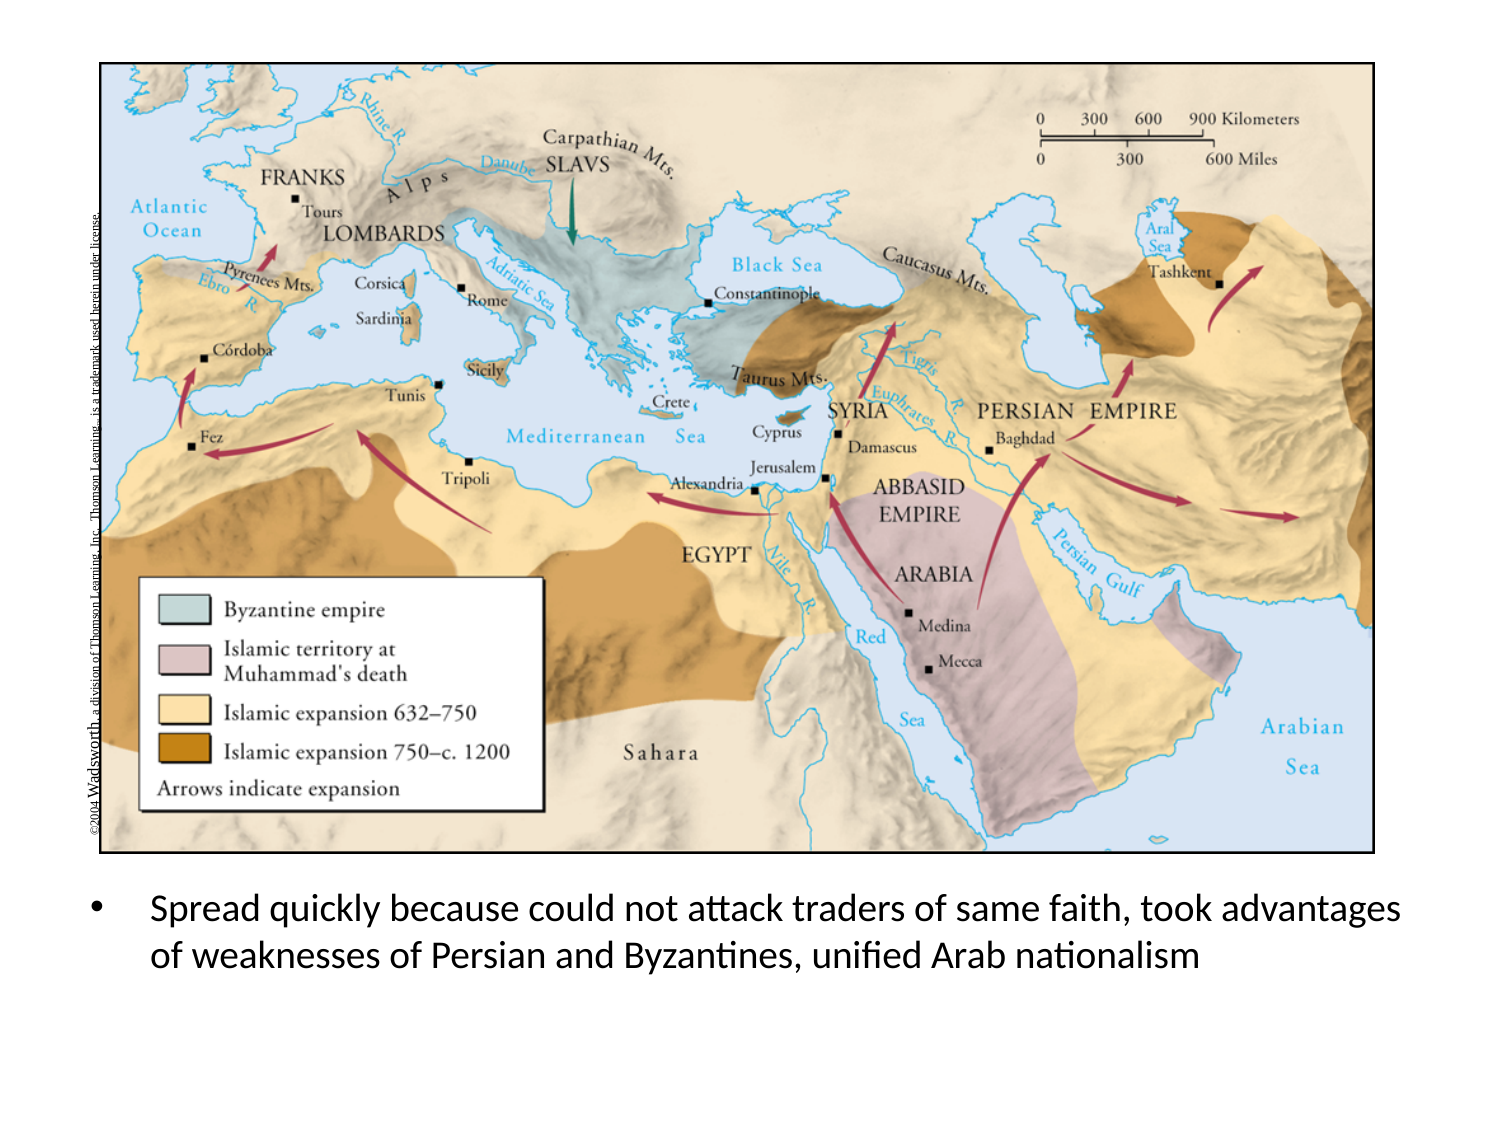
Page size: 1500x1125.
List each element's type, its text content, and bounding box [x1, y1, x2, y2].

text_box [74, 62, 1376, 888]
list Spread quickly because could not attack traders of same faith, took advantages of weaknesses of Persian and Byzantines, unified Arab nationalism [75, 875, 1425, 1005]
